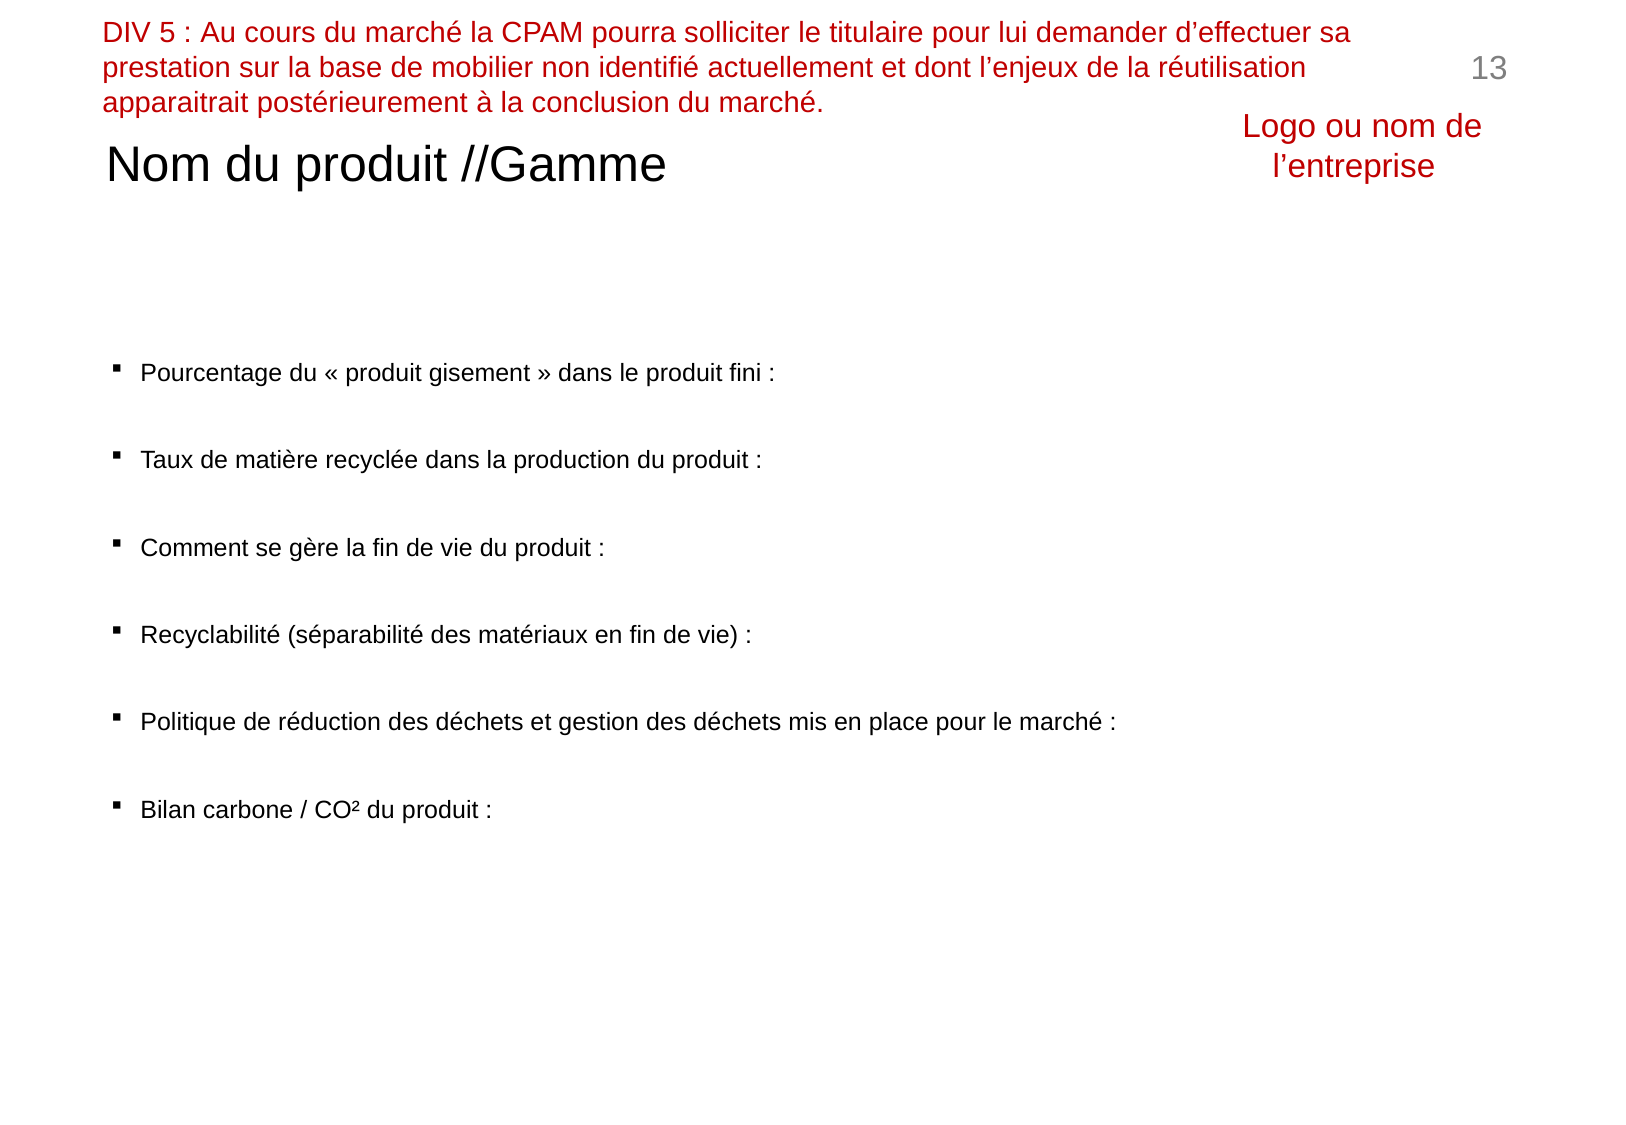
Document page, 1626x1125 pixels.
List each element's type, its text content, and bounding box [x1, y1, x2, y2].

text_box Pourcentage du « produit gisement » dans le produit fini : Taux de matière recyclée dans la production du produit : Comment se gère la fin de vie du produit : Recyclabilité (séparabilité des matériaux en fin de vie) : Politique de réduction des déchets et gestion des déchets mis en place pour le marché : Bilan carbone / CO² du produit : [81, 304, 1333, 1067]
title DIV 5 : Au cours du marché la CPAM pourra solliciter le titulaire pour lui demander d’effectuer sa prestation sur la base de mobilier non identifié actuellement et dont l’enjeux de la réutilisation apparaitrait postérieurement à la conclusion du marché. [102, 19, 1426, 109]
text_box Logo ou nom de l’entreprise [1141, 91, 1567, 197]
slide_number 13 [1426, 19, 1523, 91]
list Nom du produit //Gamme [91, 109, 1523, 215]
